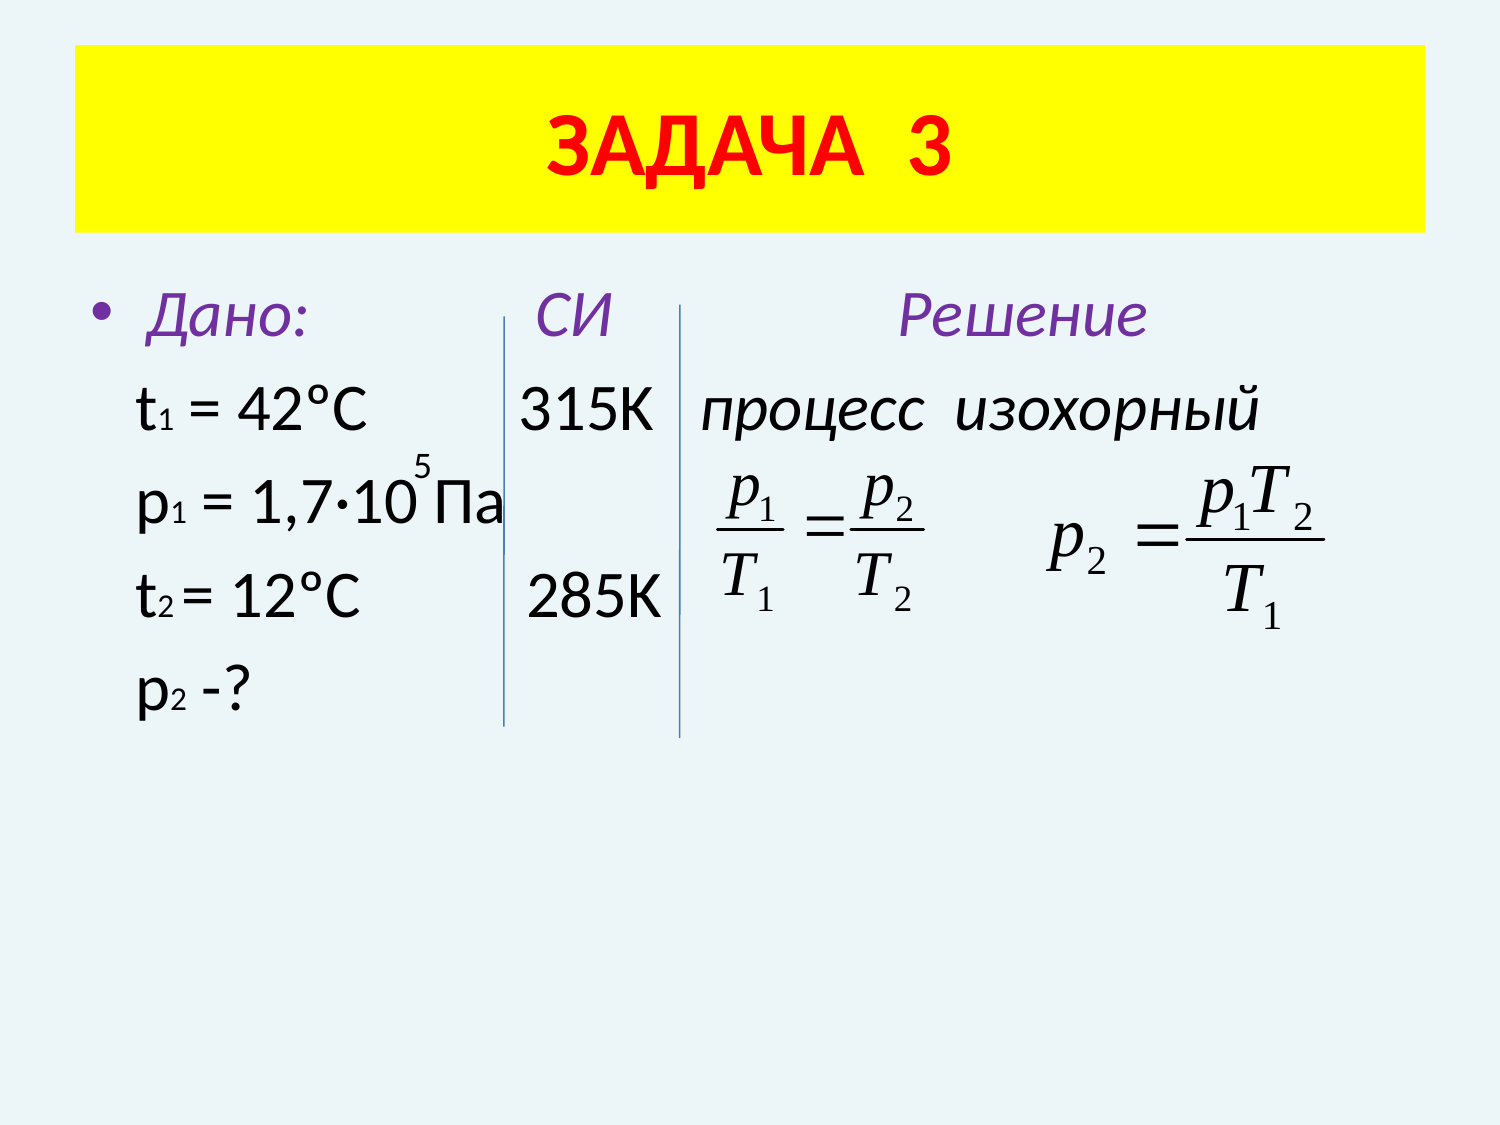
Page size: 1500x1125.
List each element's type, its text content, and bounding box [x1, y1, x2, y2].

title ЗАДАЧА 3 [75, 45, 1425, 233]
list Дано: СИ Решение t1 = 42ºC 315K процесс изохорный p1 = 1,7·10 Па t2 = 12ºC 285K p2 -? [75, 262, 1425, 1005]
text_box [706, 444, 935, 626]
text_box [1031, 445, 1337, 645]
text_box 5 [398, 433, 448, 494]
